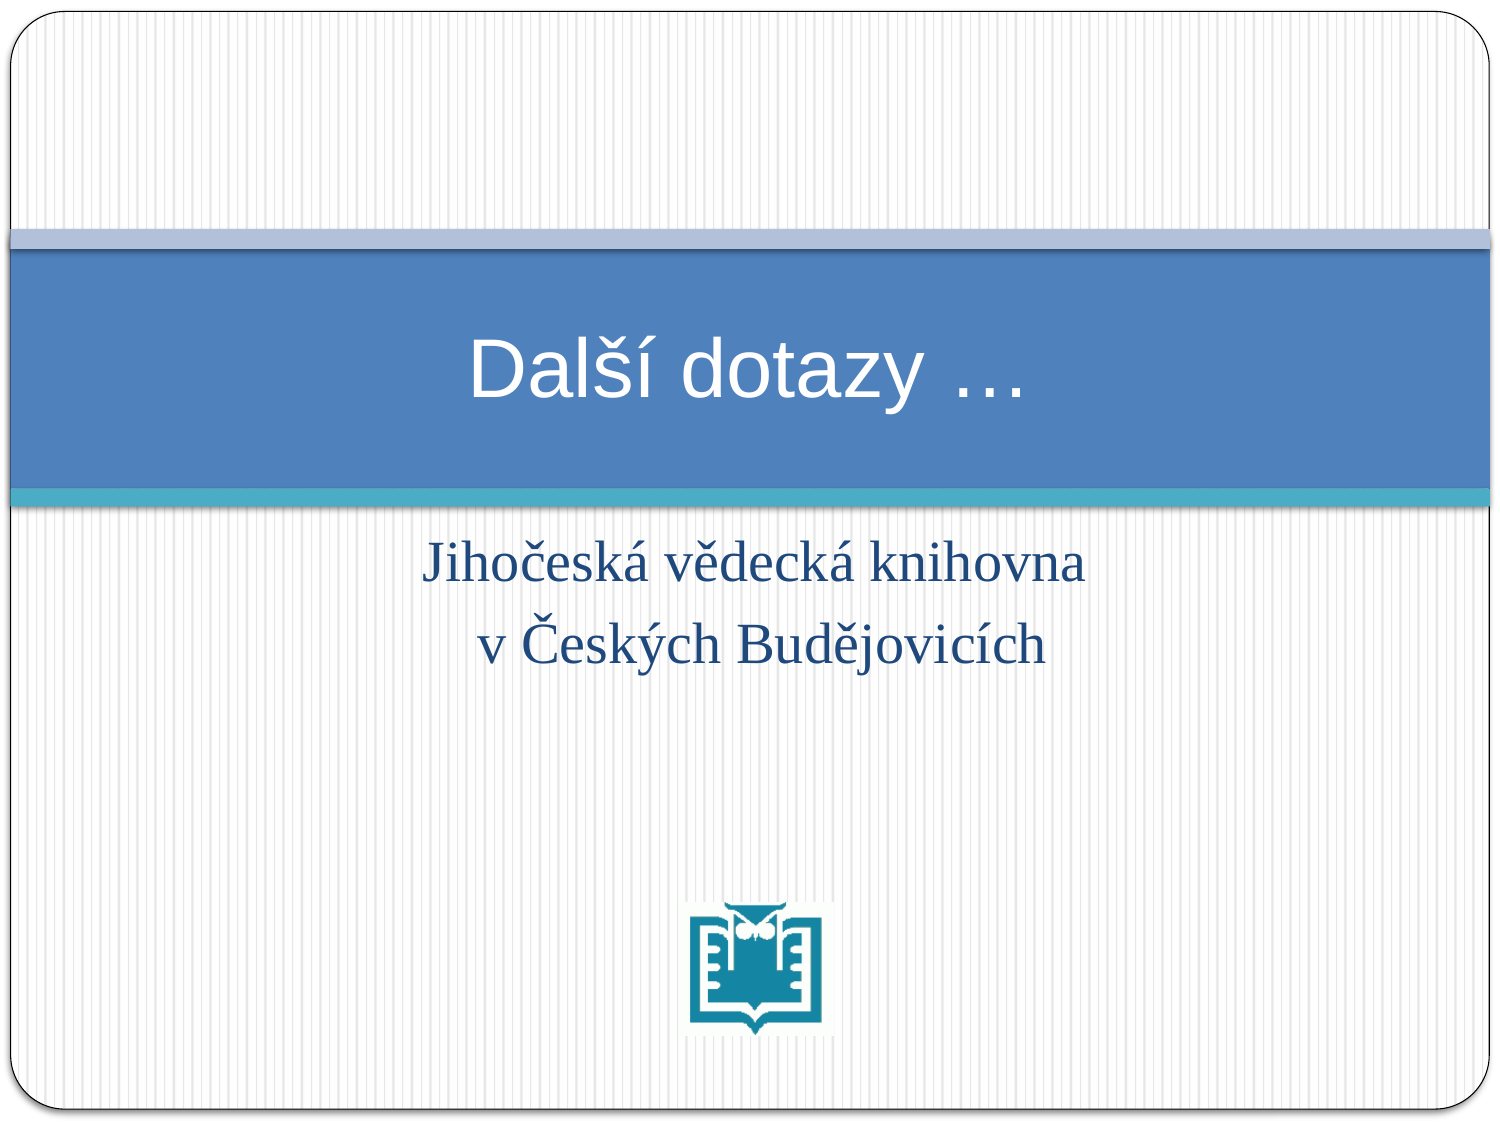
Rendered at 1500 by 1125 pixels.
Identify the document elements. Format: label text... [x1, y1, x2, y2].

picture [679, 902, 834, 1036]
subtitle Jihočeská vědecká knihovna v Českých Budějovicích [222, 515, 1288, 835]
title Další dotazy … [74, 246, 1426, 489]
